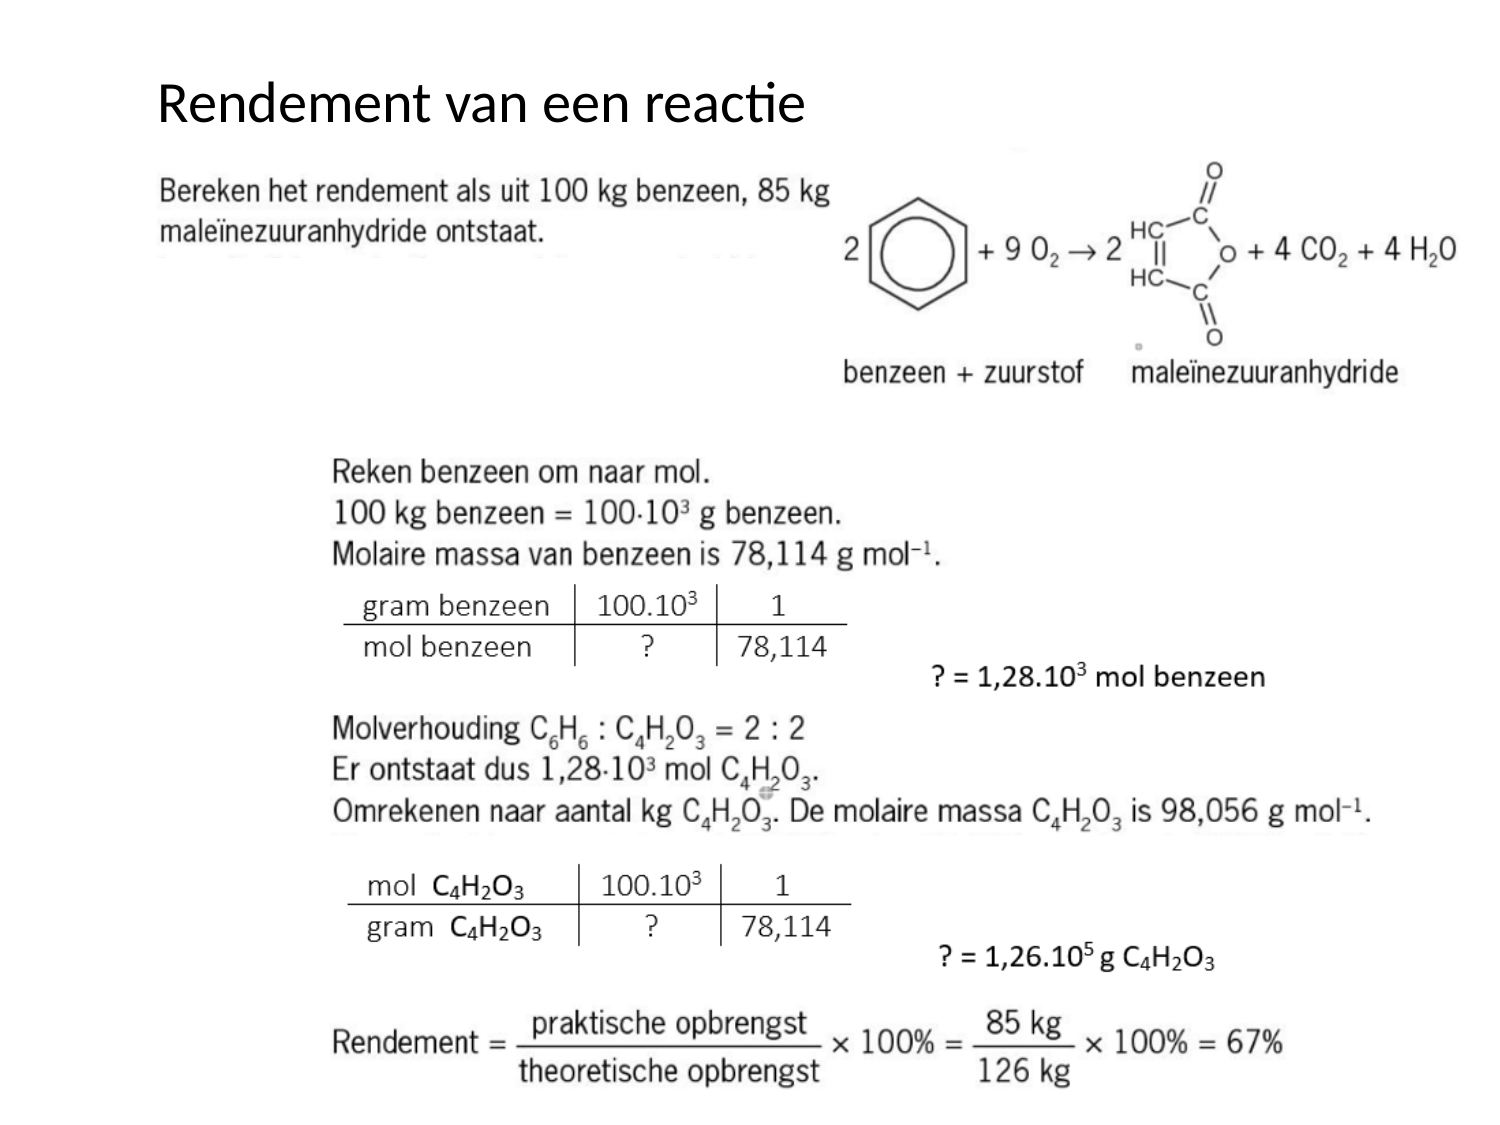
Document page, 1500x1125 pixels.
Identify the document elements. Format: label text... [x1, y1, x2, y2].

picture [329, 455, 1377, 1110]
text_box Rendement van een reactie [142, 57, 1451, 237]
picture [150, 147, 1471, 398]
